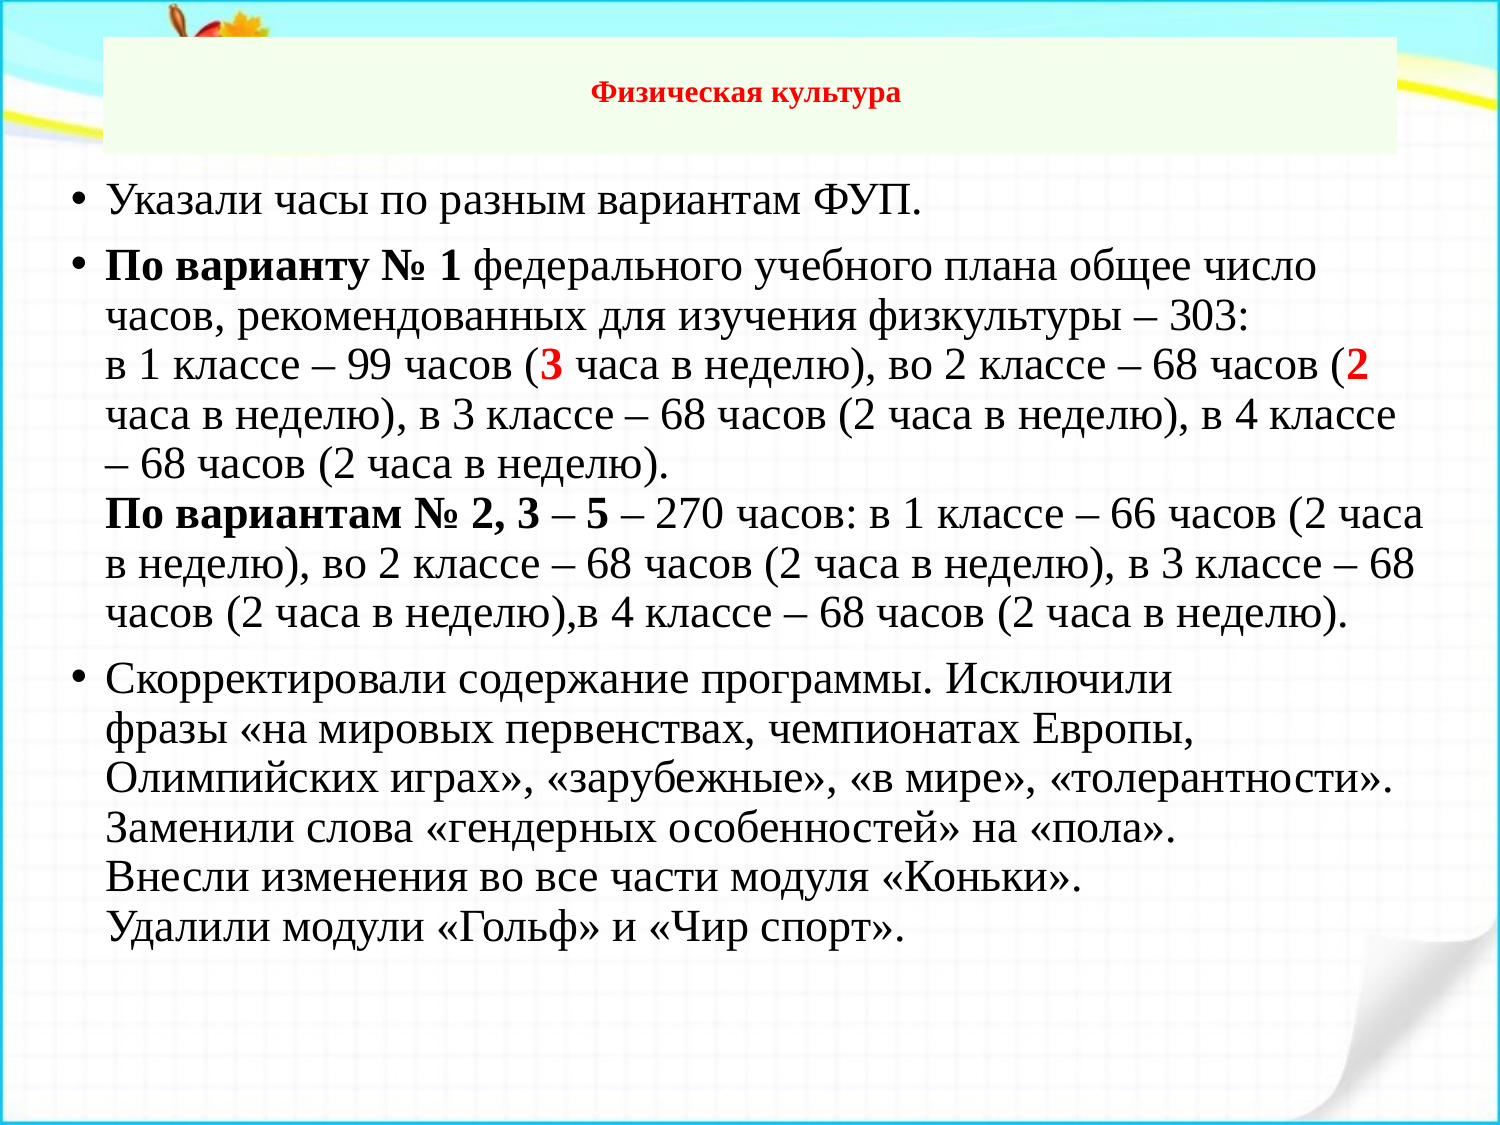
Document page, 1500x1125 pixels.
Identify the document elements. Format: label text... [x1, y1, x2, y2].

list Указали часы по разным вариантам ФУП. По варианту № 1 федерального учебного плана общее число часов, рекомендованных для изучения физкультуры – 303: в 1 классе – 99 часов (3 часа в неделю), во 2 классе – 68 часов (2 часа в неделю), в 3 классе – 68 часов (2 часа в неделю), в 4 классе – 68 часов (2 часа в неделю). По вариантам № 2, 3 – 5 – 270 часов: в 1 классе – 66 часов (2 часа в неделю), во 2 классе – 68 часов (2 часа в неделю), в 3 классе – 68 часов (2 часа в неделю),в 4 классе – 68 часов (2 часа в неделю). Скорректировали содержание программы. Исключили фразы «на мировых первенствах, чемпионатах Европы, Олимпийских играх», «зарубежные», «в мире», «толерантности». Заменили слова «гендерных особенностей» на «пола». Внесли изменения во все части модуля «Коньки». Удалили модули «Гольф» и «Чир спорт». [55, 167, 1447, 1056]
picture [0, 0, 1500, 1125]
title Физическая культура [103, 36, 1397, 155]
